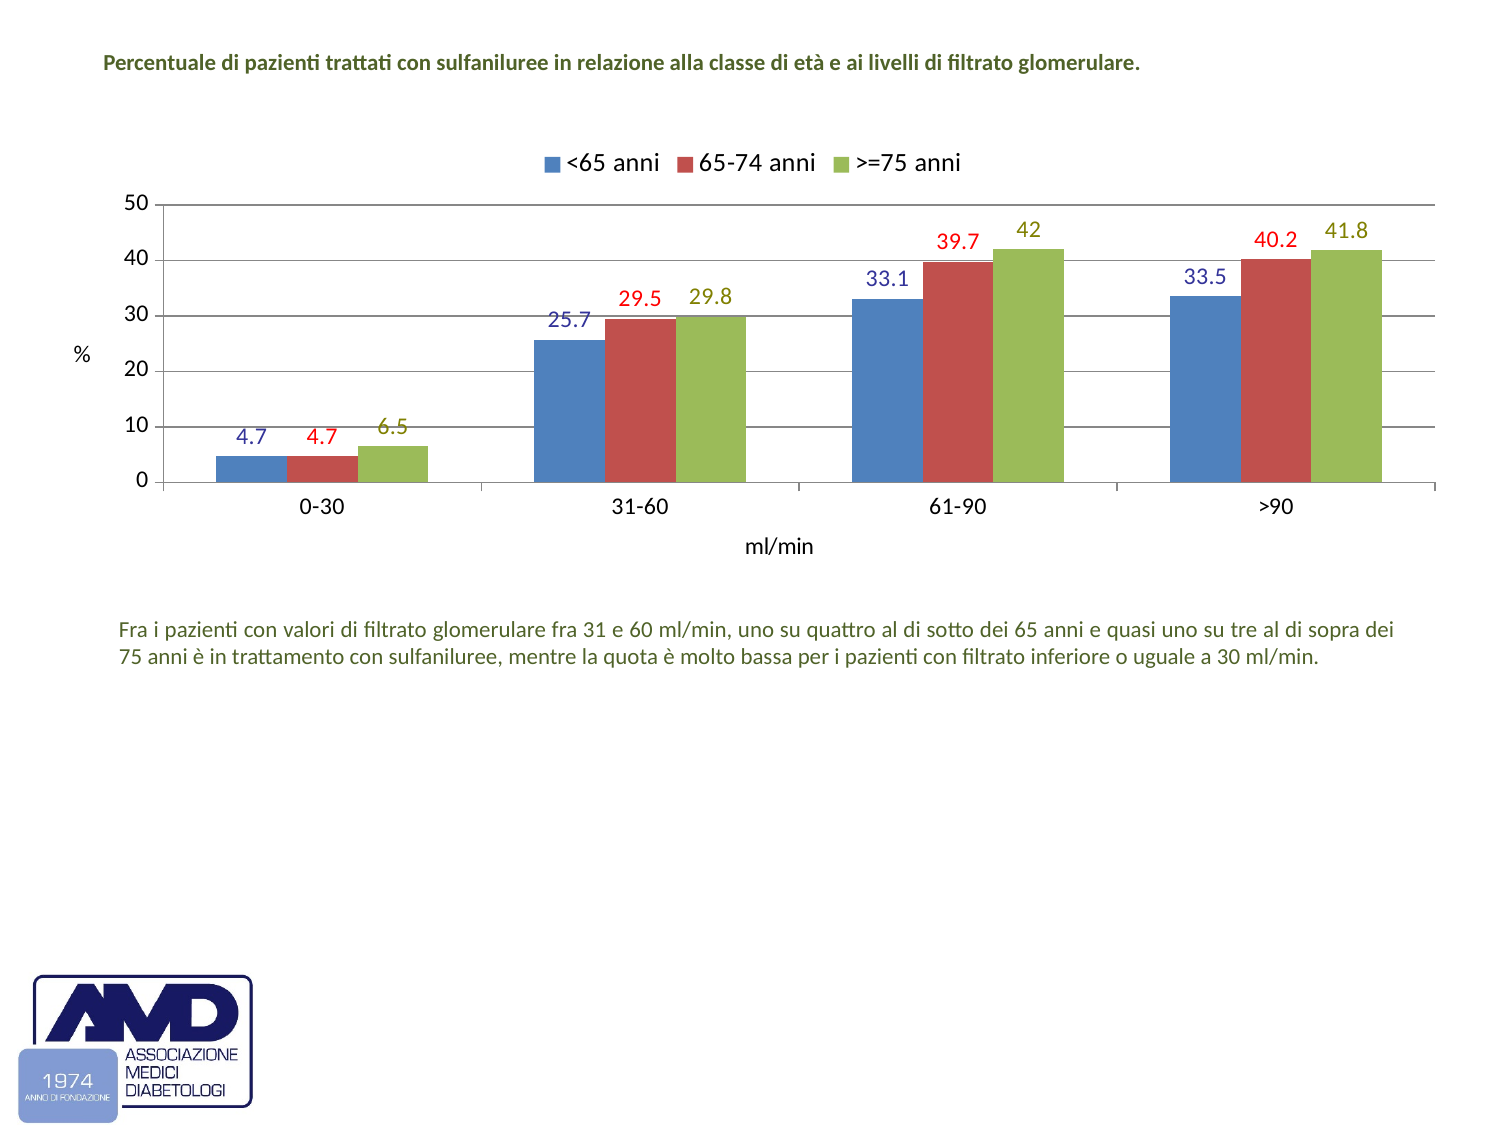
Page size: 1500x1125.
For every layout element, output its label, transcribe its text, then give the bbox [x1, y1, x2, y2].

chart [42, 134, 1464, 593]
picture [17, 972, 255, 1125]
text_box Fra i pazienti con valori di filtrato glomerulare fra 31 e 60 ml/min, uno su quattro al di sotto dei 65 anni e quasi uno su tre al di sopra dei 75 anni è in trattamento con sulfaniluree, mentre la quota è molto bassa per i pazienti con filtrato inferiore o uguale a 30 ml/min. [104, 606, 1412, 677]
text_box Percentuale di pazienti trattati con sulfaniluree in relazione alla classe di età e ai livelli di filtrato glomerulare. [88, 39, 1412, 83]
